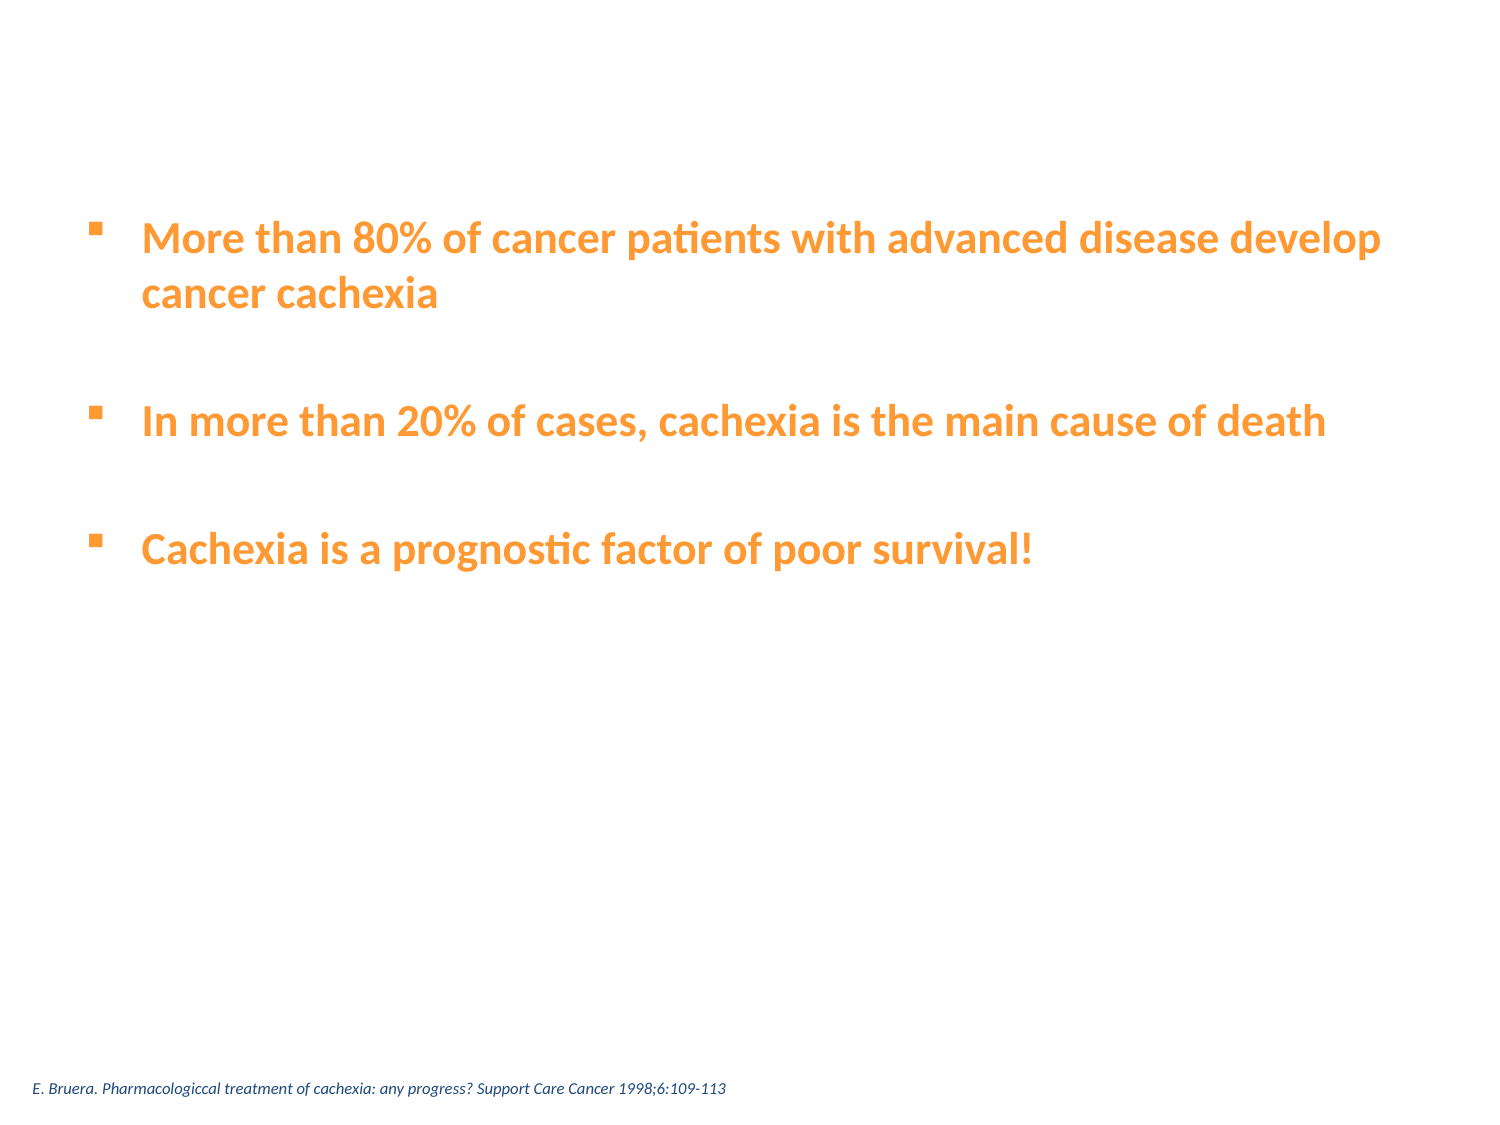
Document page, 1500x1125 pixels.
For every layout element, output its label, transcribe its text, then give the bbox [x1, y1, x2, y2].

list More than 80% of cancer patients with advanced disease develop cancer cachexia In more than 20% of cases, cachexia is the main cause of death Cachexia is a prognostic factor of poor survival! [70, 200, 1421, 923]
text_box E. Bruera. Pharmacologiccal treatment of cachexia: any progress? Support Care Cancer 1998;6:109-113 [17, 1070, 851, 1105]
